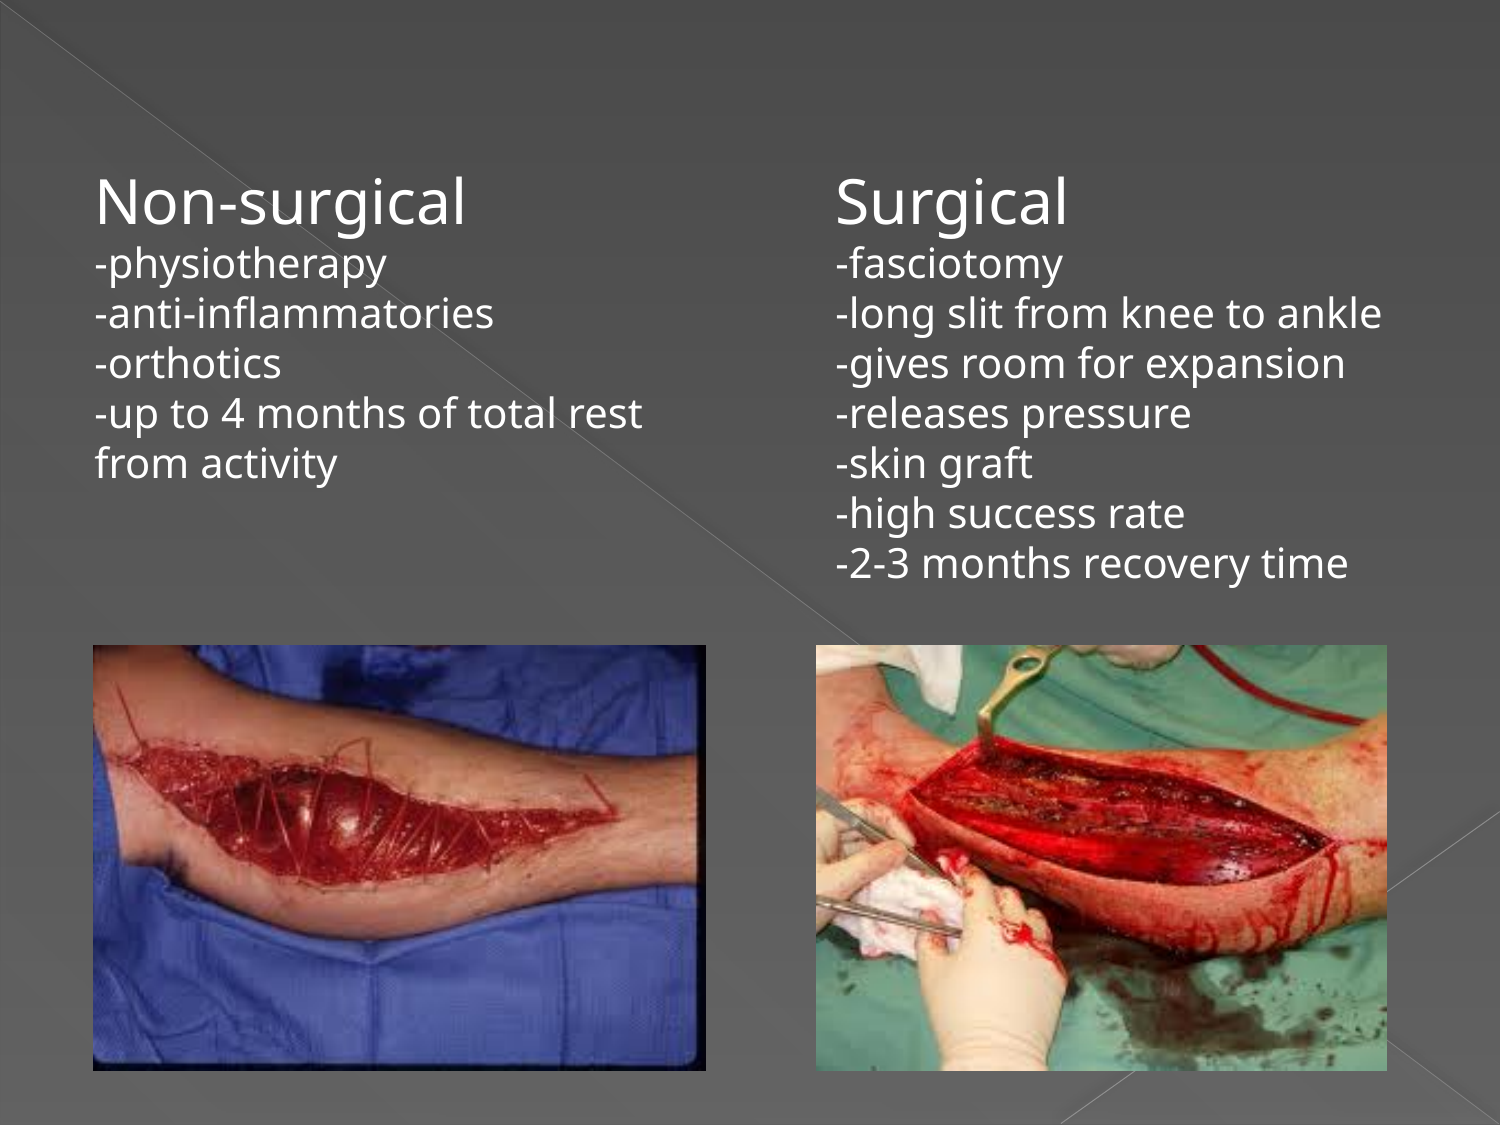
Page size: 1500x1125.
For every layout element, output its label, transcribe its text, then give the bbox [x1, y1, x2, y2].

text_box Surgical -fasciotomy -long slit from knee to ankle -gives room for expansion -releases pressure -skin graft -high success rate -2-3 months recovery time [820, 154, 1435, 595]
picture [93, 644, 706, 1071]
text_box Non-surgical -physiotherapy -anti-inflammatories -orthotics -up to 4 months of total rest from activity [79, 154, 706, 495]
picture [816, 644, 1388, 1071]
